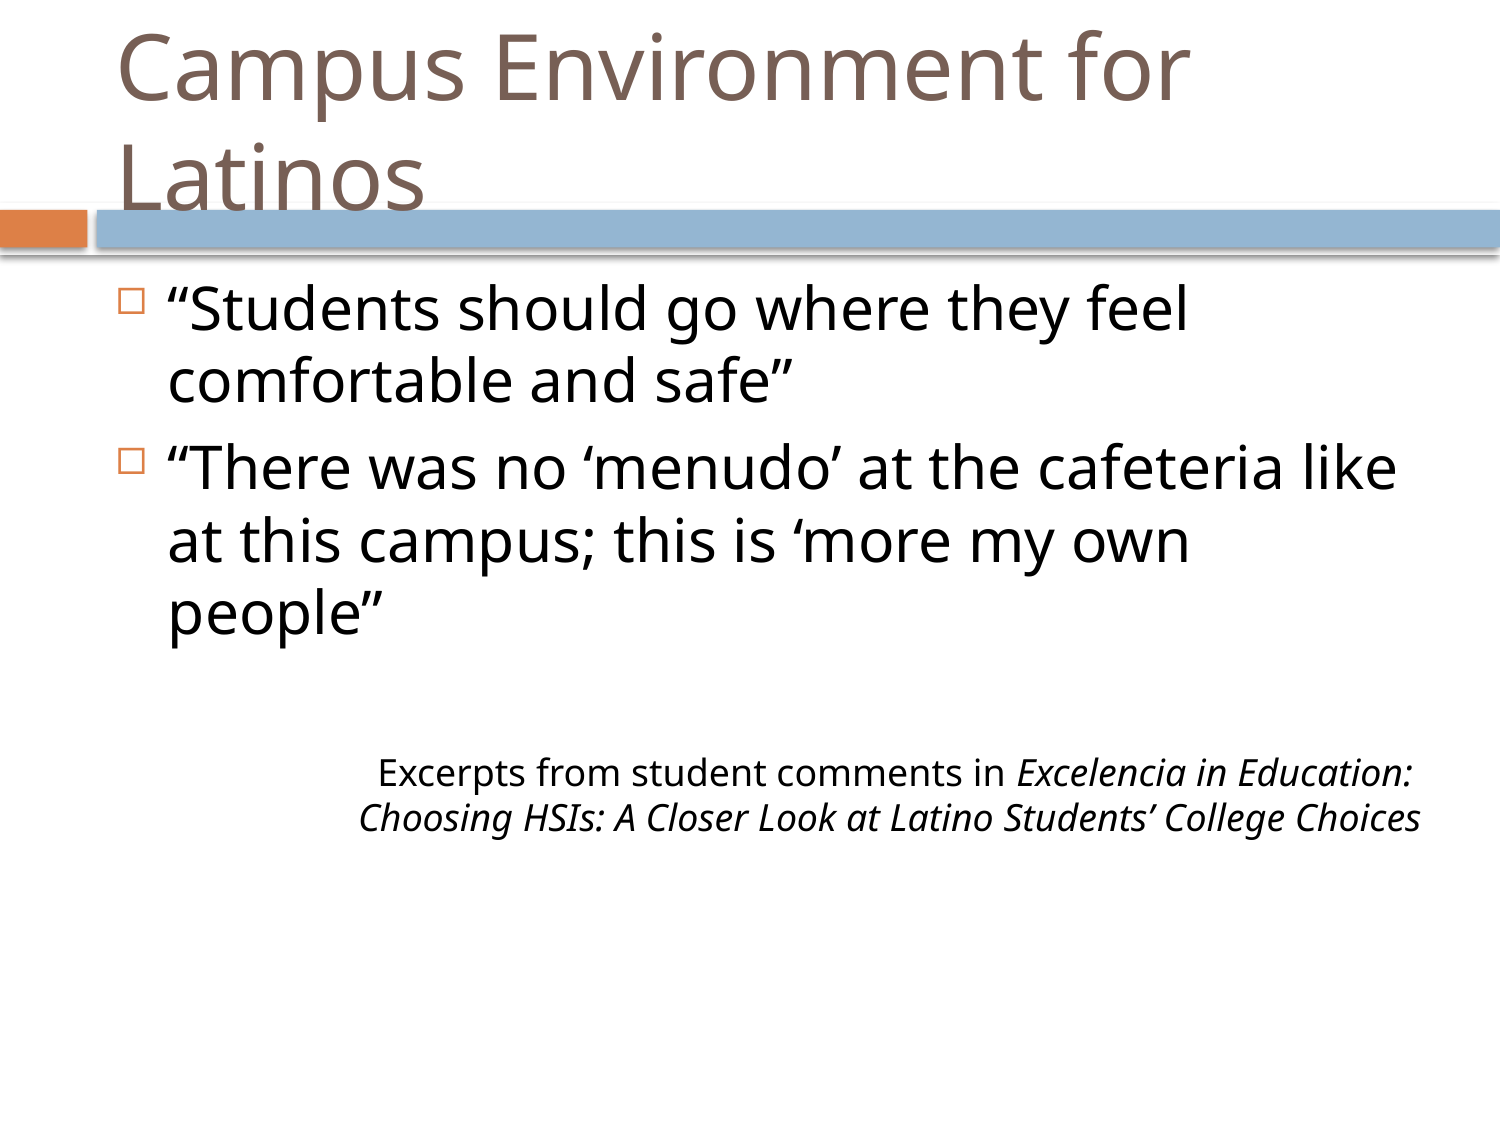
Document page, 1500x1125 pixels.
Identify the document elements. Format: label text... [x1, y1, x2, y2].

list “Students should go where they feel comfortable and safe” “There was no ‘menudo’ at the cafeteria like at this campus; this is ‘more my own people” Excerpts from student comments in Excelencia in Education: Choosing HSIs: A Closer Look at Latino Students’ College Choices [100, 262, 1439, 1001]
title Campus Environment for Latinos [100, 37, 1439, 201]
